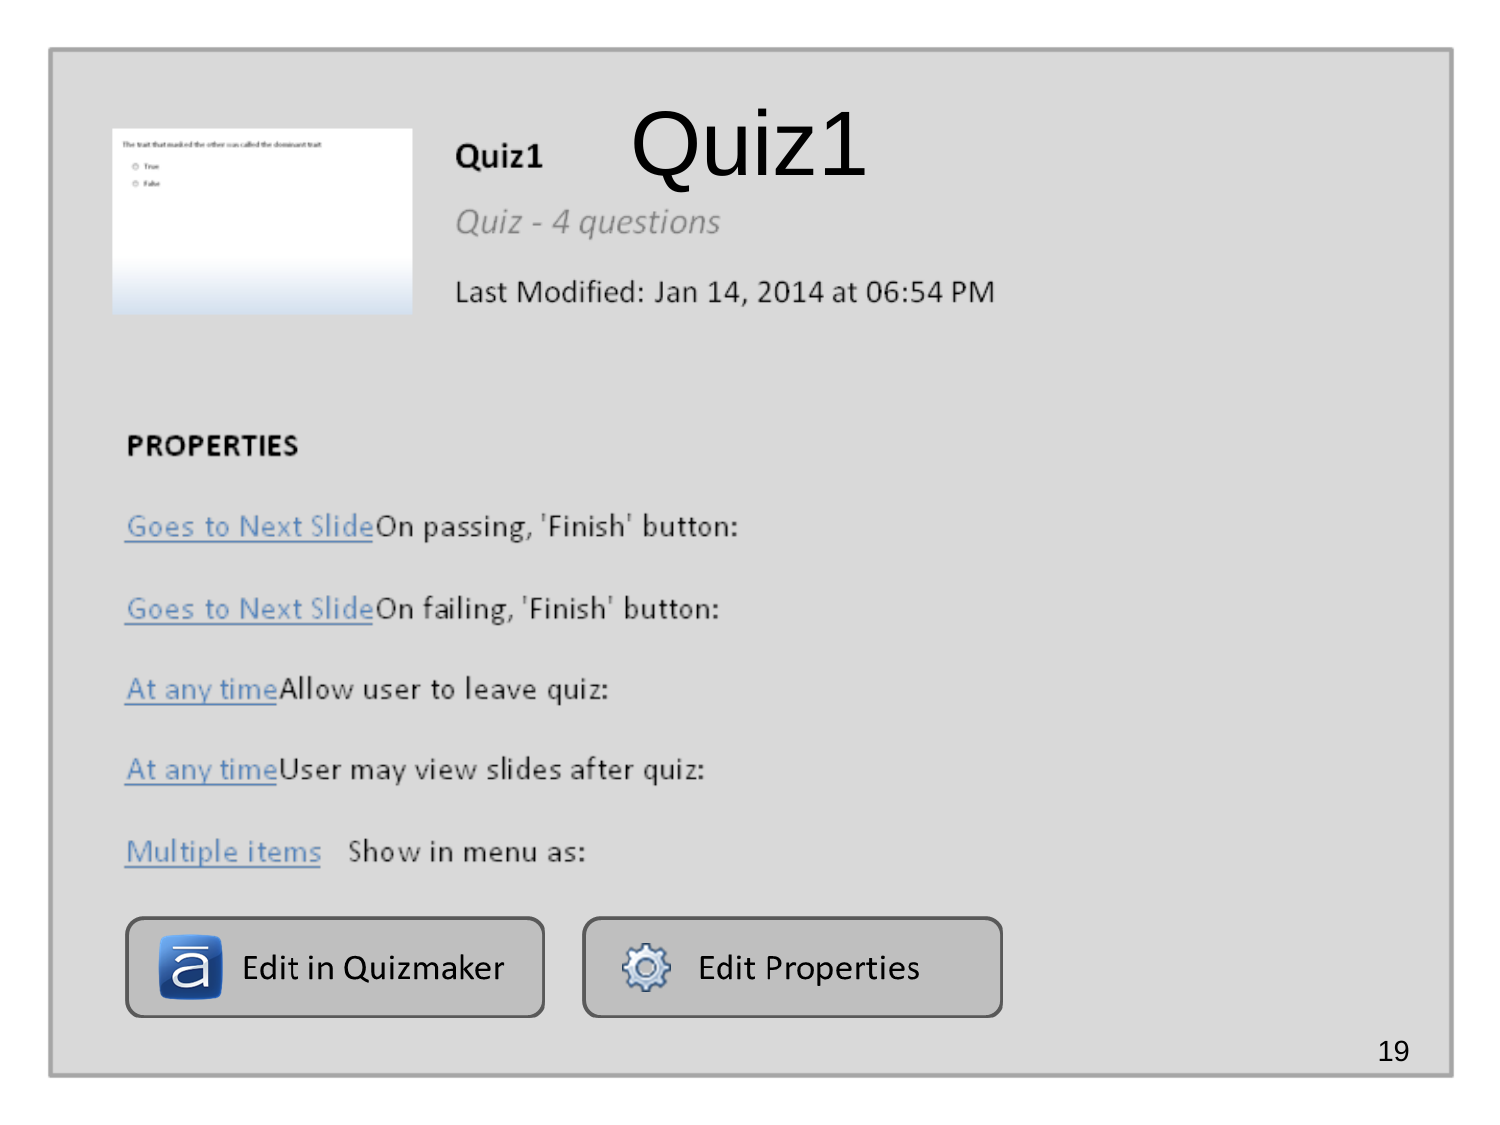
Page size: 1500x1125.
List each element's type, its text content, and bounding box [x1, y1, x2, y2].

title Quiz1 [75, 45, 1425, 233]
picture [0, 0, 1500, 1125]
slide_number 19 [1074, 1024, 1426, 1103]
